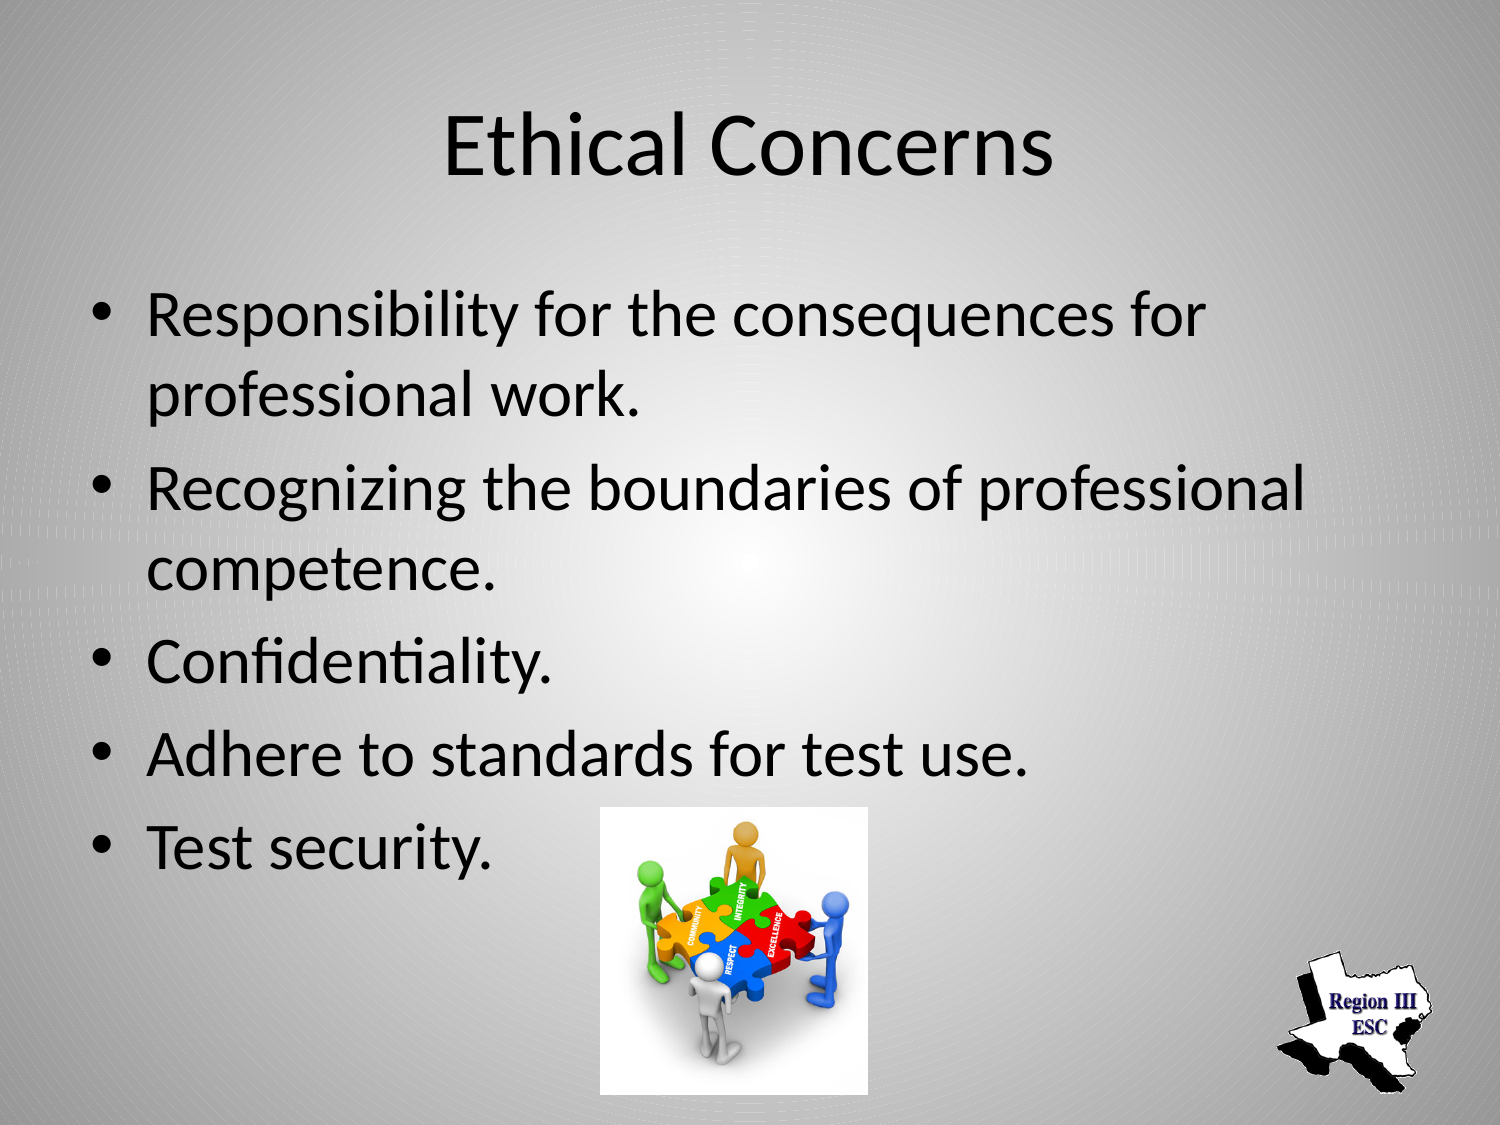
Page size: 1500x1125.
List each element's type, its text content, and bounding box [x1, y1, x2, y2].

picture [599, 806, 868, 1095]
picture [1274, 949, 1435, 1095]
title Ethical Concerns [75, 45, 1425, 233]
list Responsibility for the consequences for professional work. Recognizing the boundaries of professional competence. Confidentiality. Adhere to standards for test use. Test security. [75, 262, 1425, 1005]
